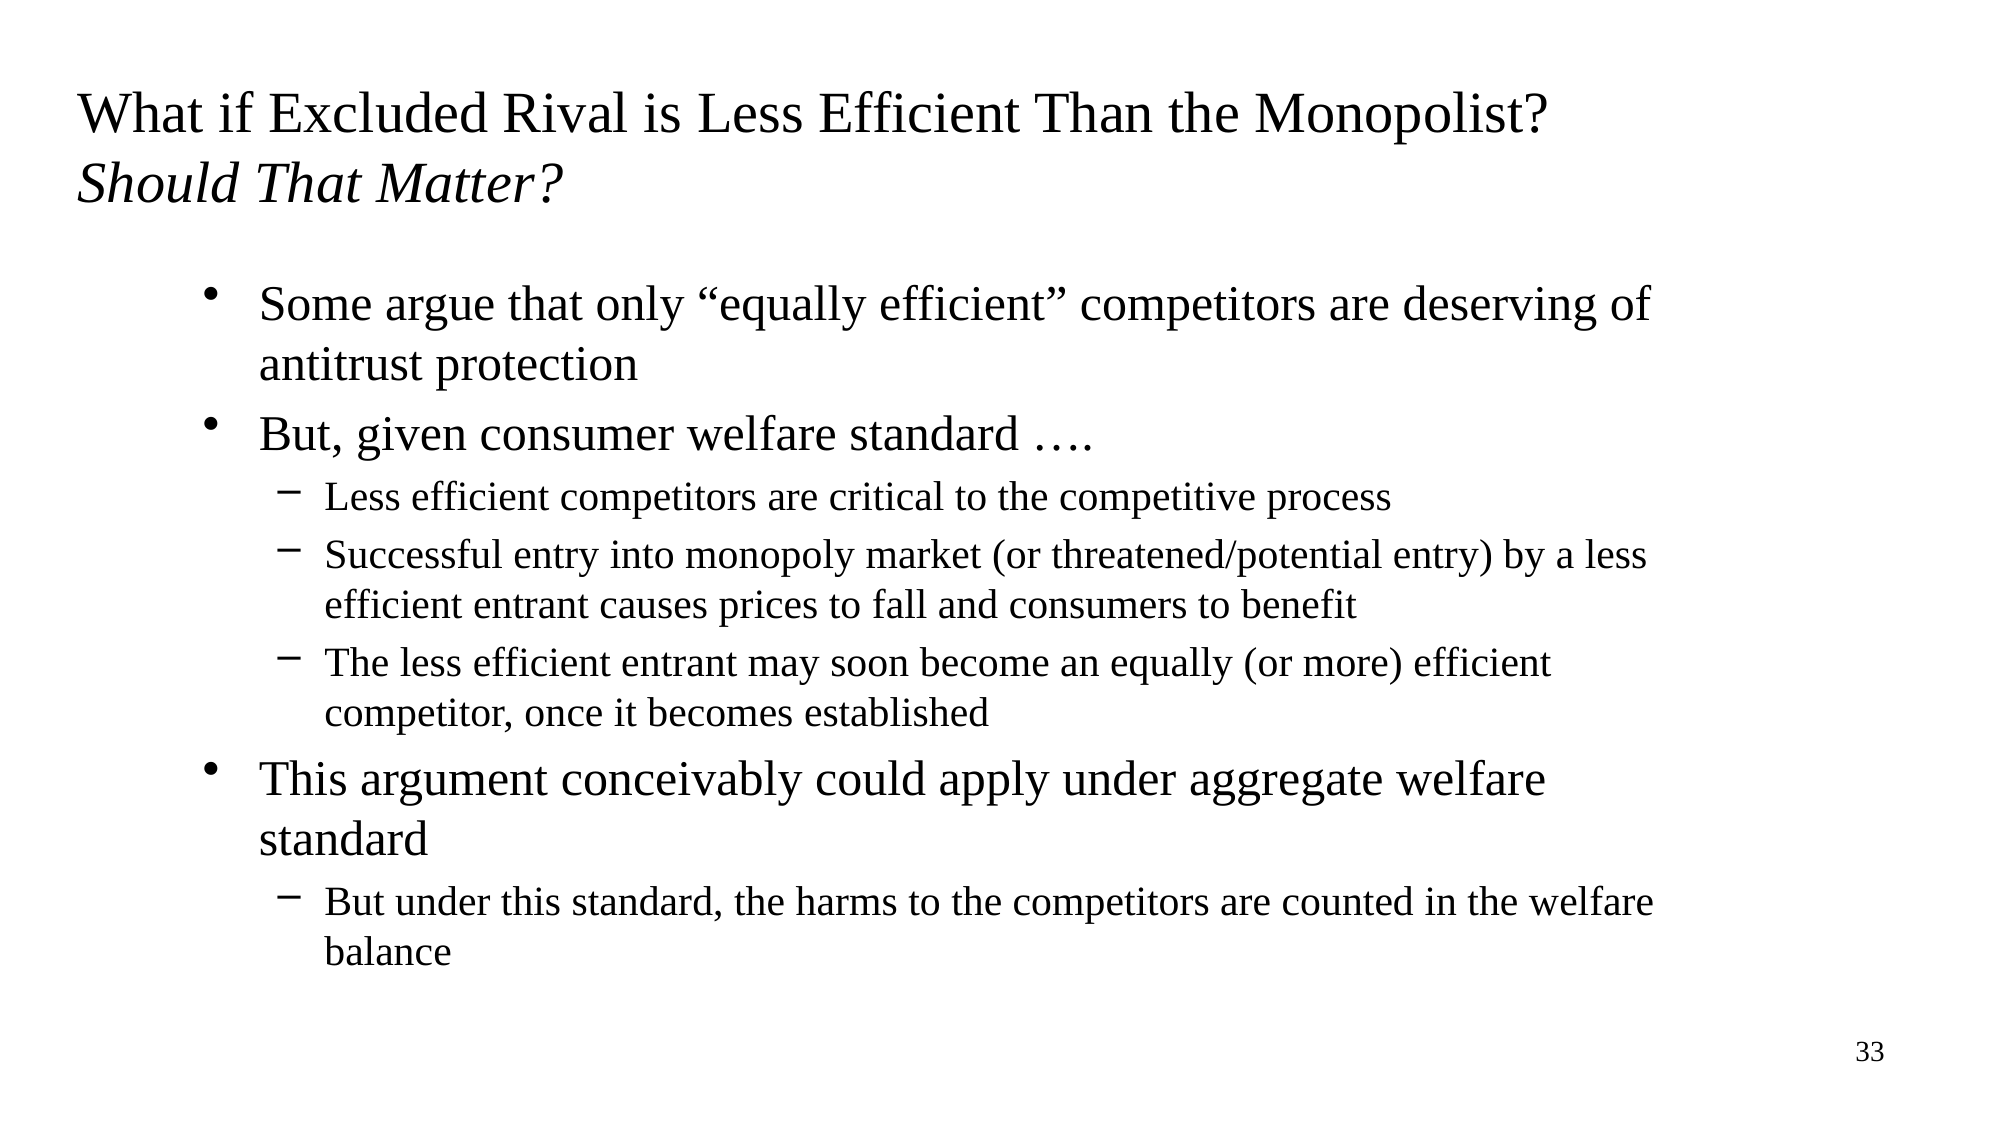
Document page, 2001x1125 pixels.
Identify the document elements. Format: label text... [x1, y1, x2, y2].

list Some argue that only “equally efficient” competitors are deserving of antitrust protection But, given consumer welfare standard …. Less efficient competitors are critical to the competitive process Successful entry into monopoly market (or threatened/potential entry) by a less efficient entrant causes prices to fall and consumers to benefit The less efficient entrant may soon become an equally (or more) efficient competitor, once it becomes established This argument conceivably could apply under aggregate welfare standard But under this standard, the harms to the competitors are counted in the welfare balance [187, 262, 1675, 1038]
title What if Excluded Rival is Less Efficient Than the Monopolist? Should That Matter? [62, 50, 1863, 238]
slide_number 33 [1433, 1024, 1901, 1103]
